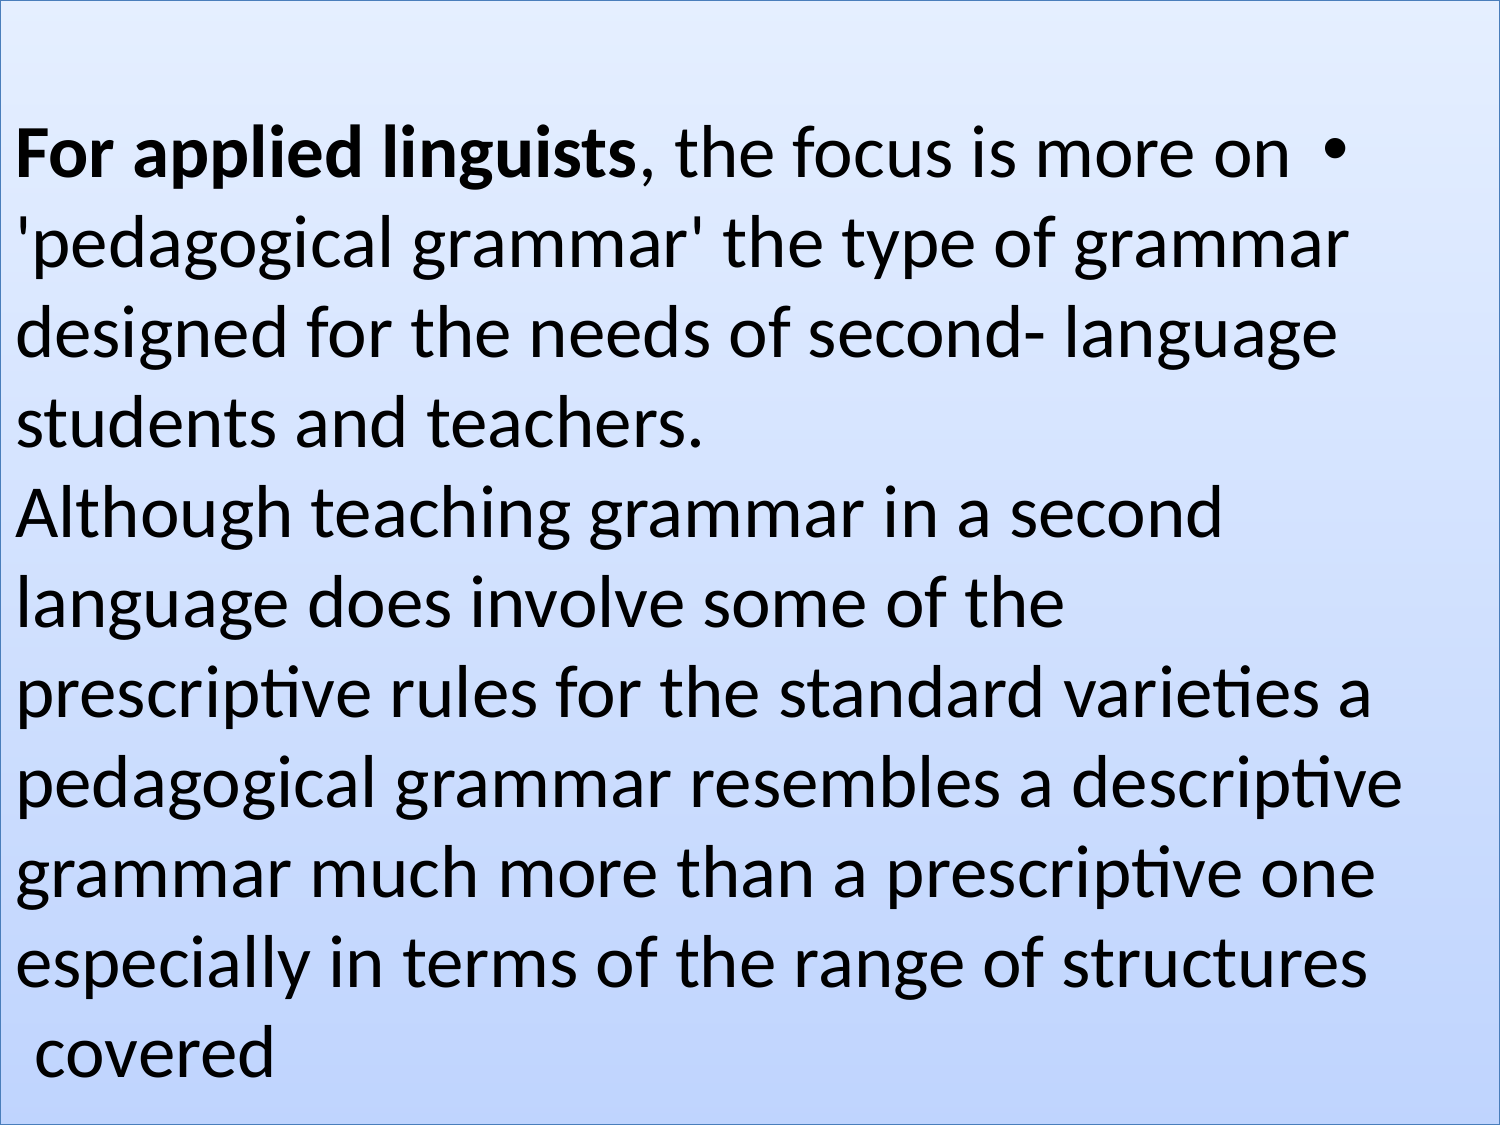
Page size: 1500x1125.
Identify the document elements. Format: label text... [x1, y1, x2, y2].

list For applied linguists, the focus is more on 'pedagogical grammar' the type of grammar designed for the needs of second- language students and teachers. Although teaching grammar in a second language does involve some of the prescriptive rules for the standard varieties a pedagogical grammar resembles a descriptive grammar much more than a prescriptive one especially in terms of the range of structures covered [0, 0, 1500, 1125]
